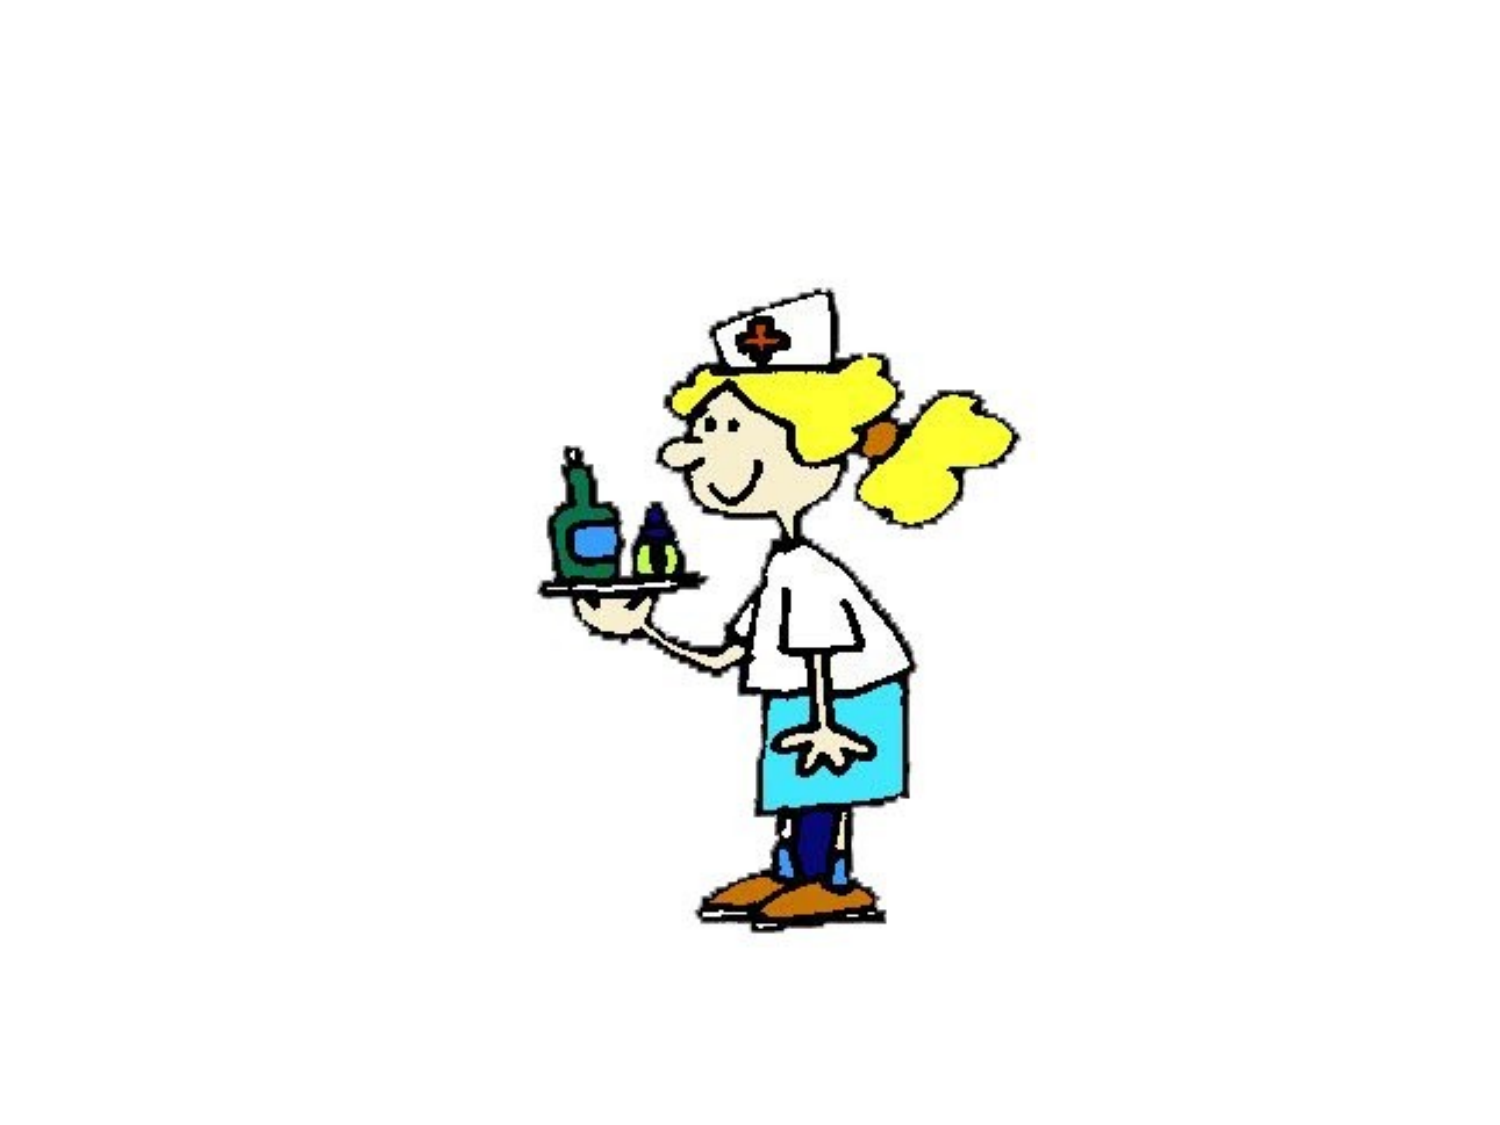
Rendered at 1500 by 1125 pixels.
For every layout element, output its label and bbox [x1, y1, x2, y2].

picture [515, 204, 1038, 1001]
